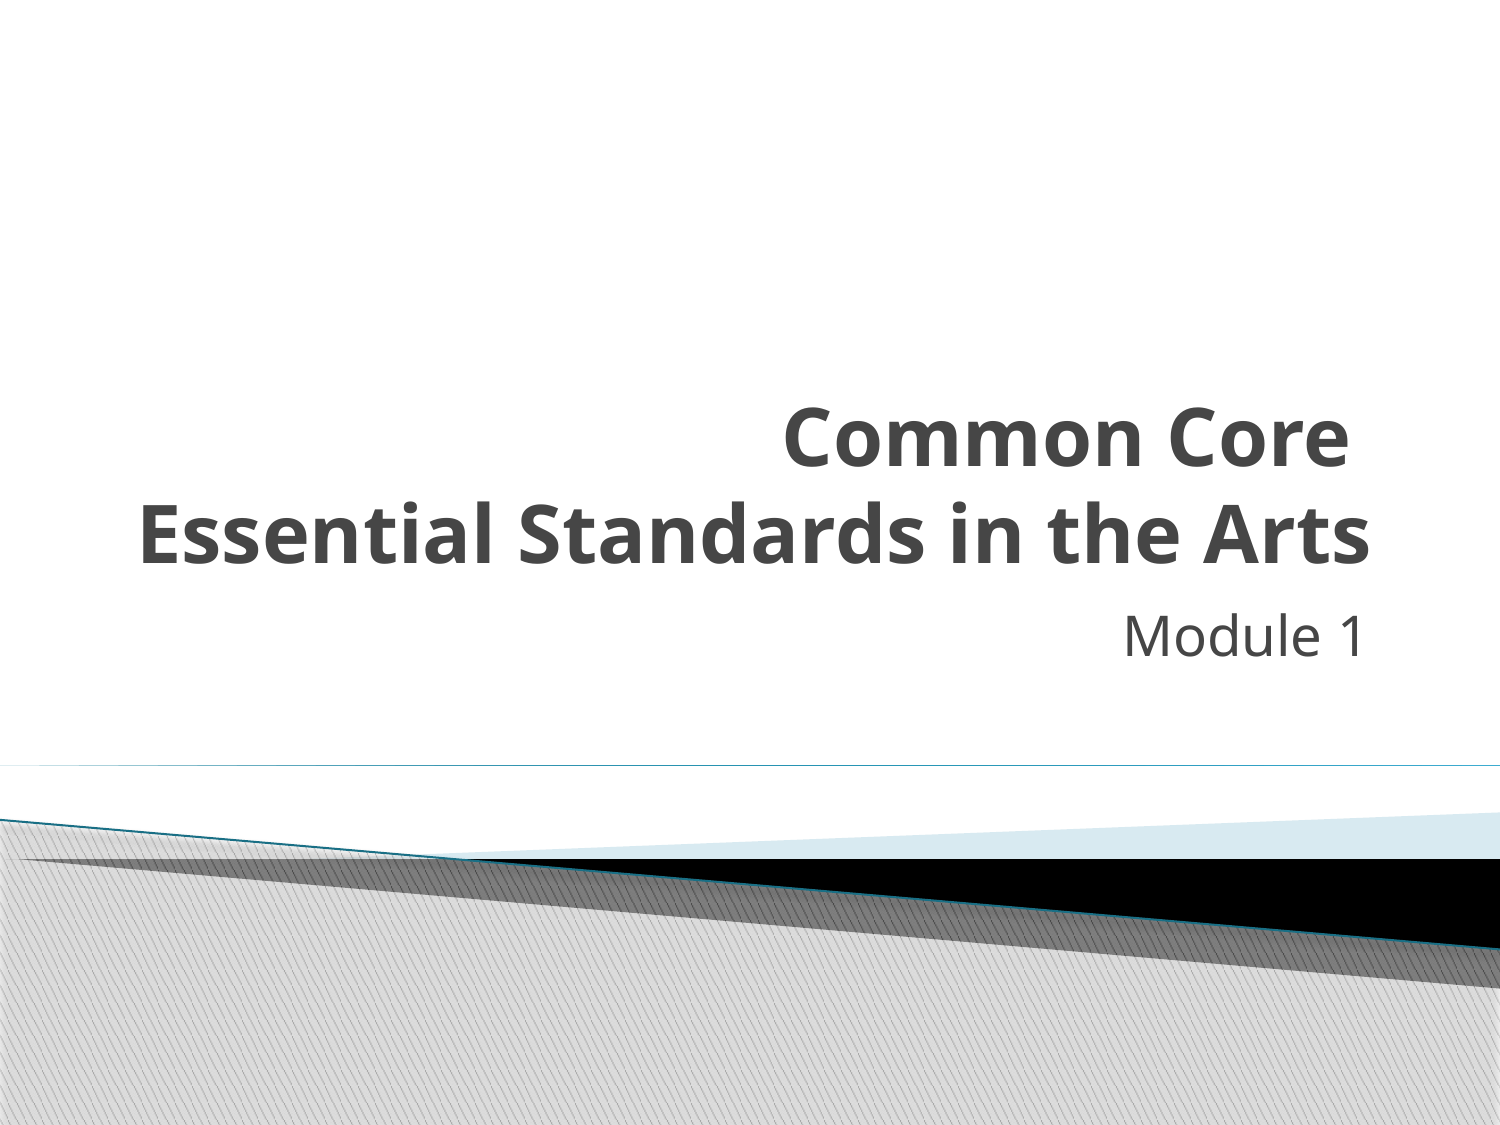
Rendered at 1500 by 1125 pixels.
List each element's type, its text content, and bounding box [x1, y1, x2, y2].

picture [5, 859, 1500, 989]
subtitle Module 1 [112, 592, 1388, 790]
title Common Core Essential Standards in the Arts [112, 287, 1388, 588]
